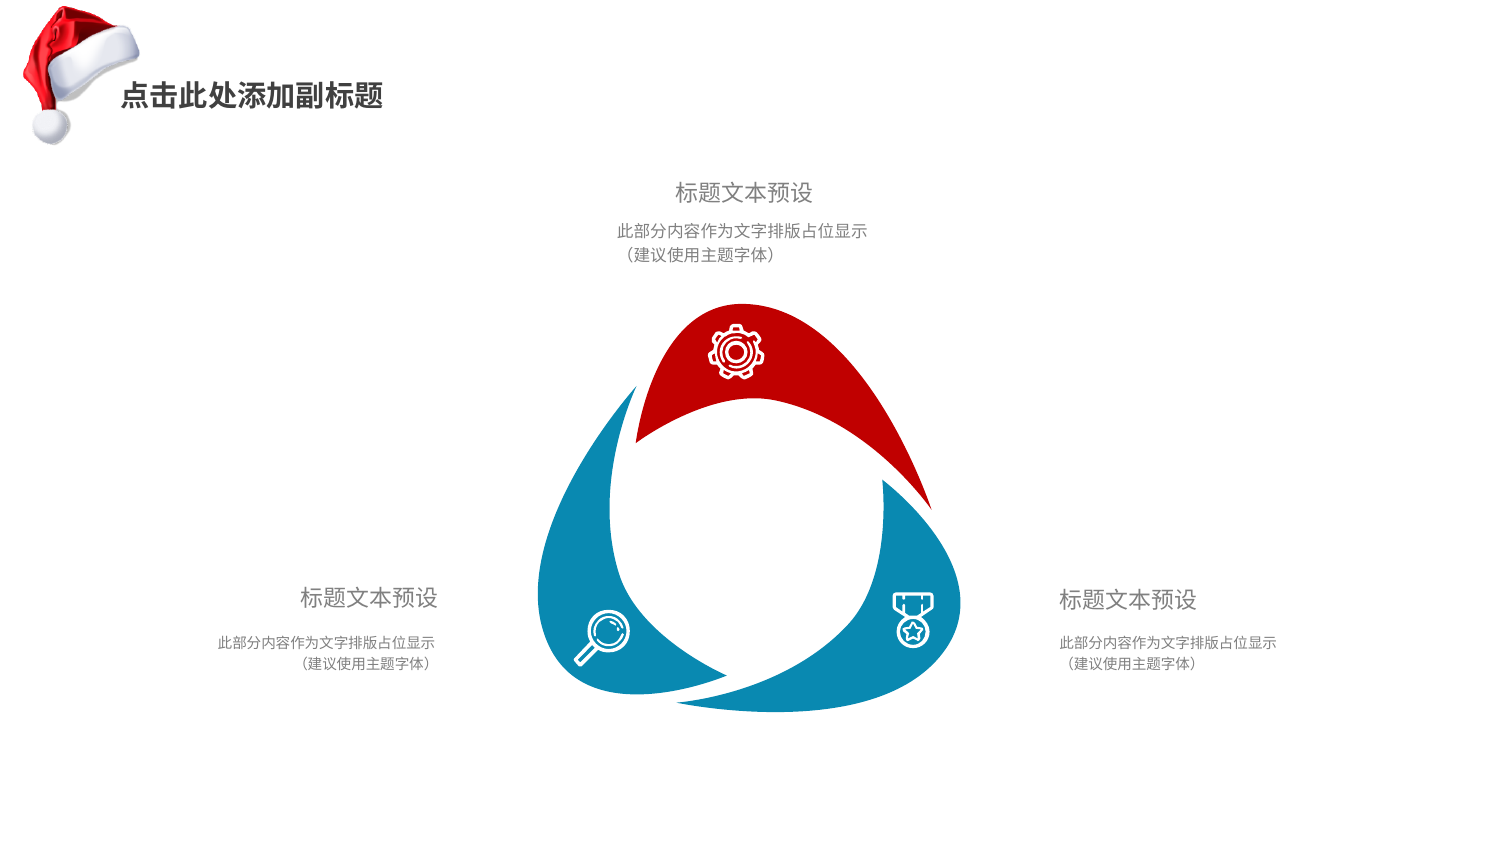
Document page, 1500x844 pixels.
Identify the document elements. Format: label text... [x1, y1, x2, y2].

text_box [497, 296, 1001, 746]
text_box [214, 578, 498, 686]
picture [0, 0, 157, 160]
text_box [582, 177, 906, 297]
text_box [1000, 579, 1337, 686]
text_box 点击此处添加副标题 [160, 67, 456, 123]
